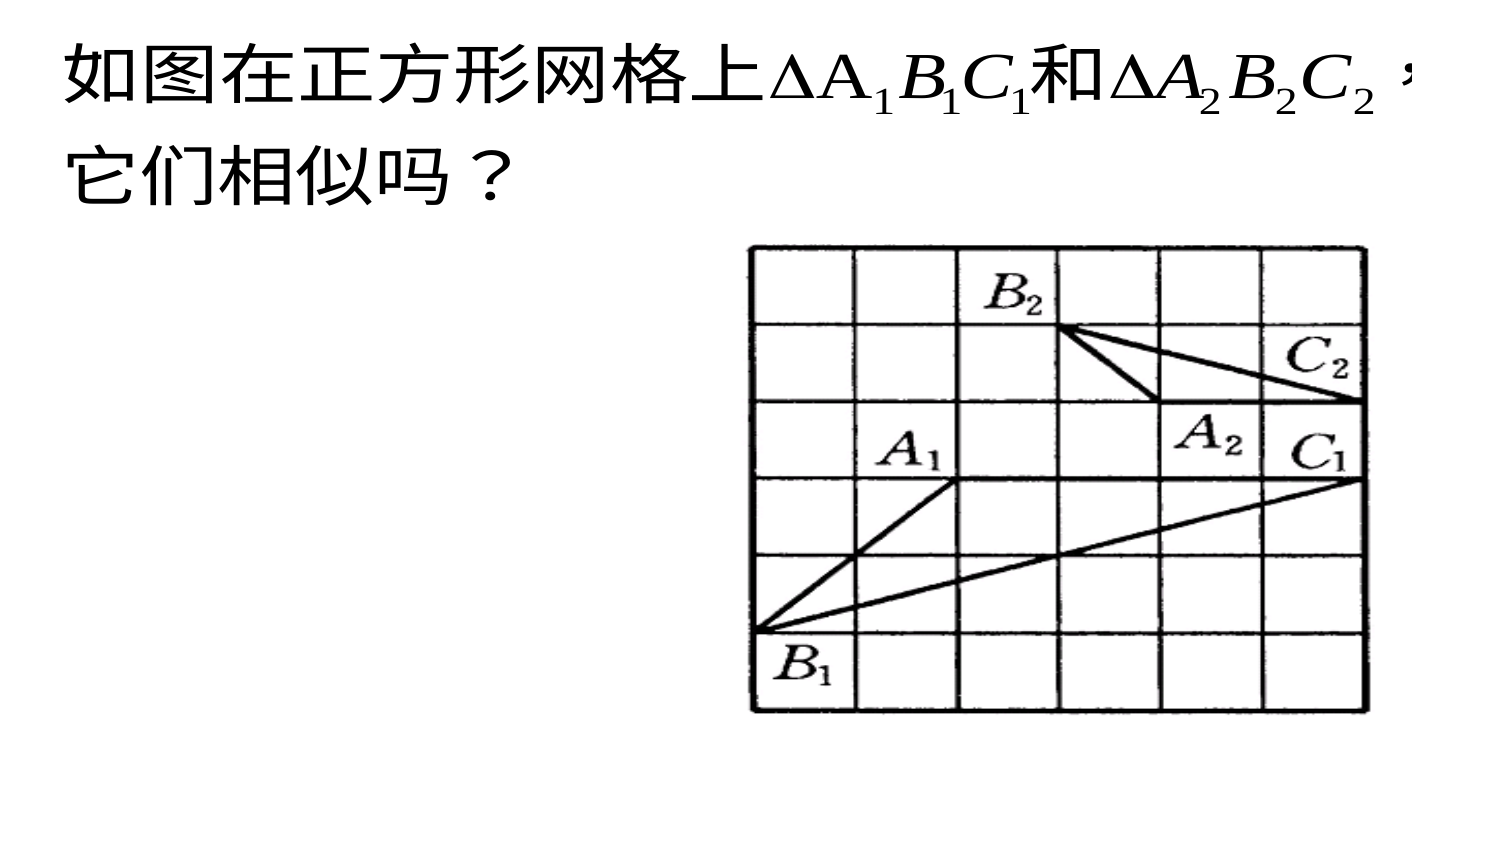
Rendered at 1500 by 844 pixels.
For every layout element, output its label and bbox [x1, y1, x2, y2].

text_box [53, 31, 1412, 219]
picture [726, 244, 1383, 726]
